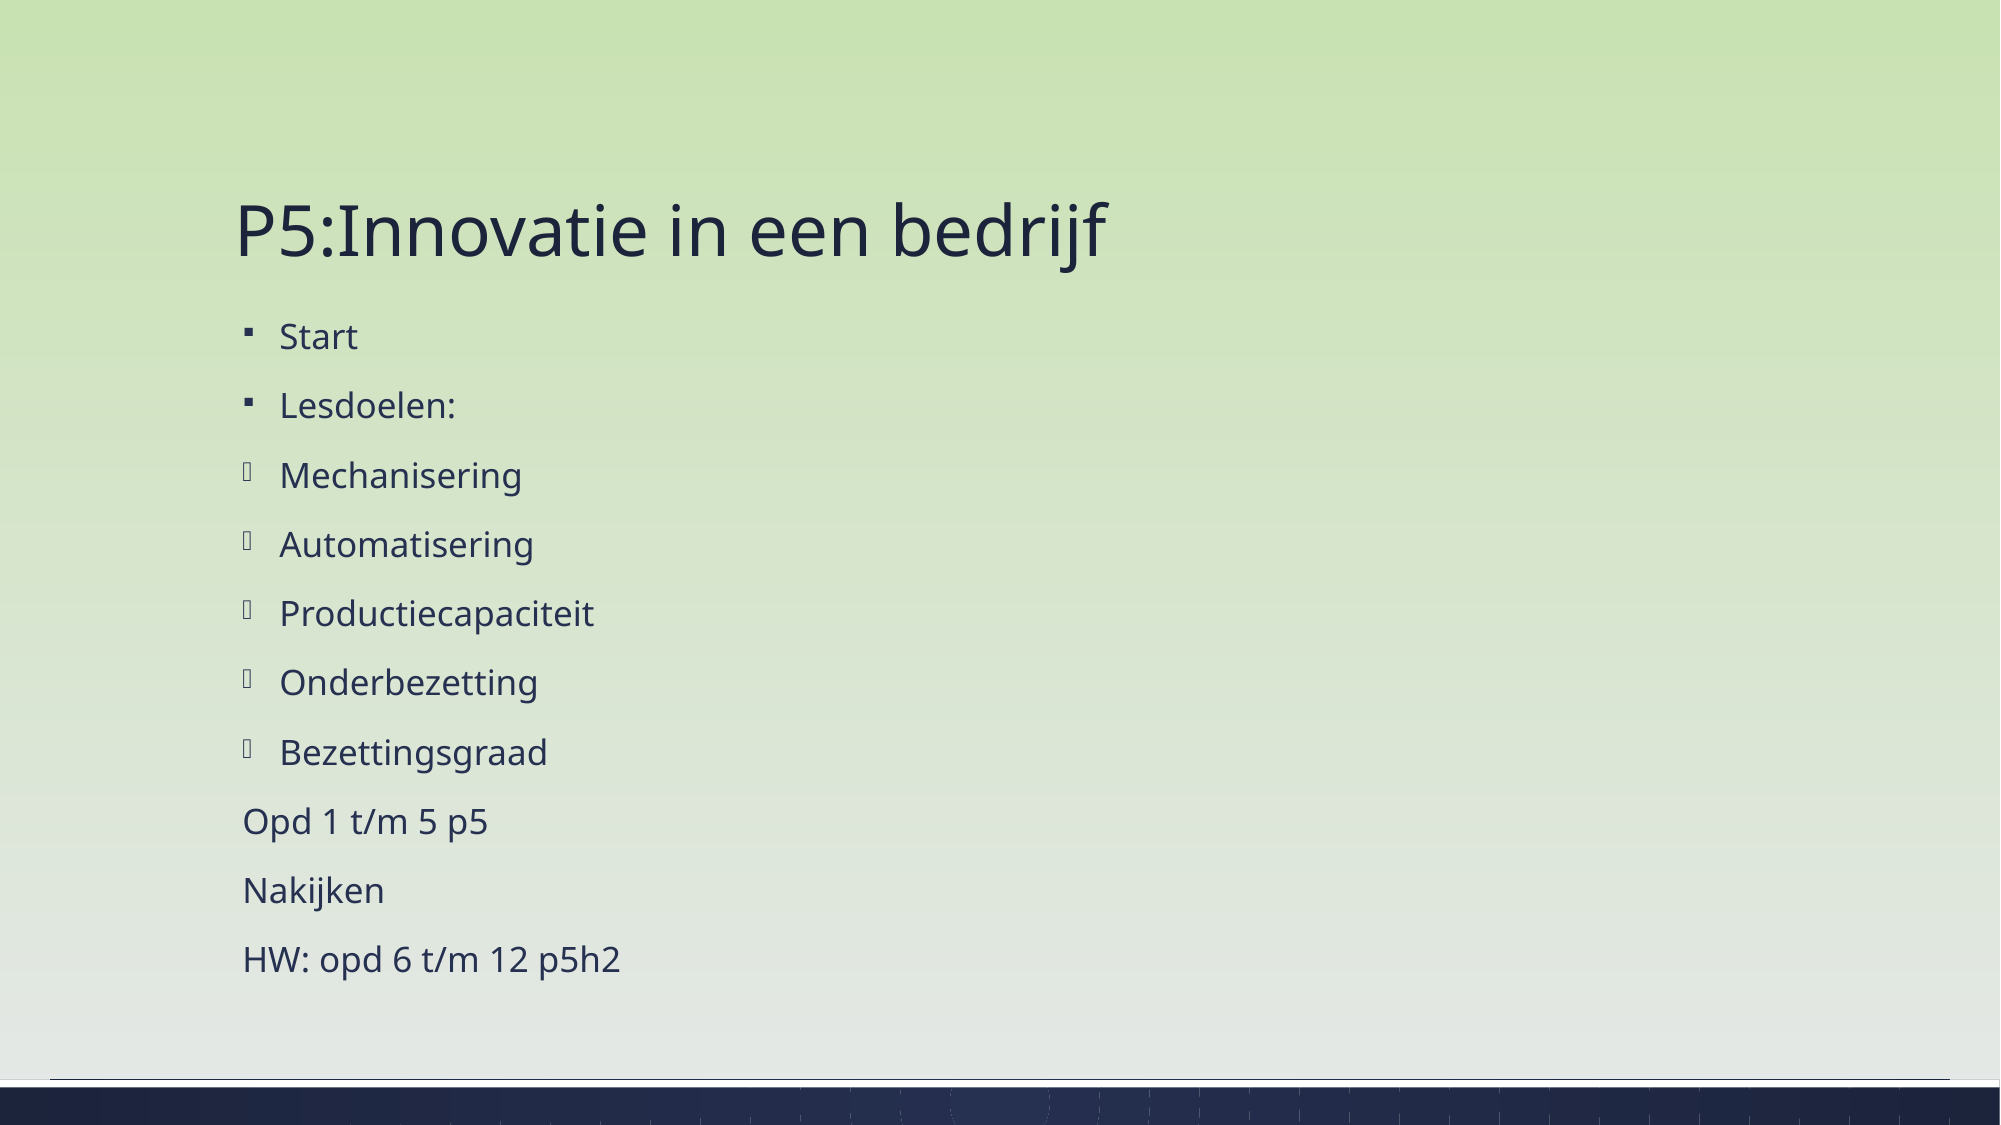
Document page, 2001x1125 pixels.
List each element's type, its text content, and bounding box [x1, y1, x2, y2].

title P5:Innovatie in een bedrijf [219, 76, 1780, 279]
list Start Lesdoelen: Mechanisering Automatisering Productiecapaciteit Onderbezetting Bezettingsgraad Opd 1 t/m 5 p5 Nakijken HW: opd 6 t/m 12 p5h2 [219, 311, 1780, 990]
